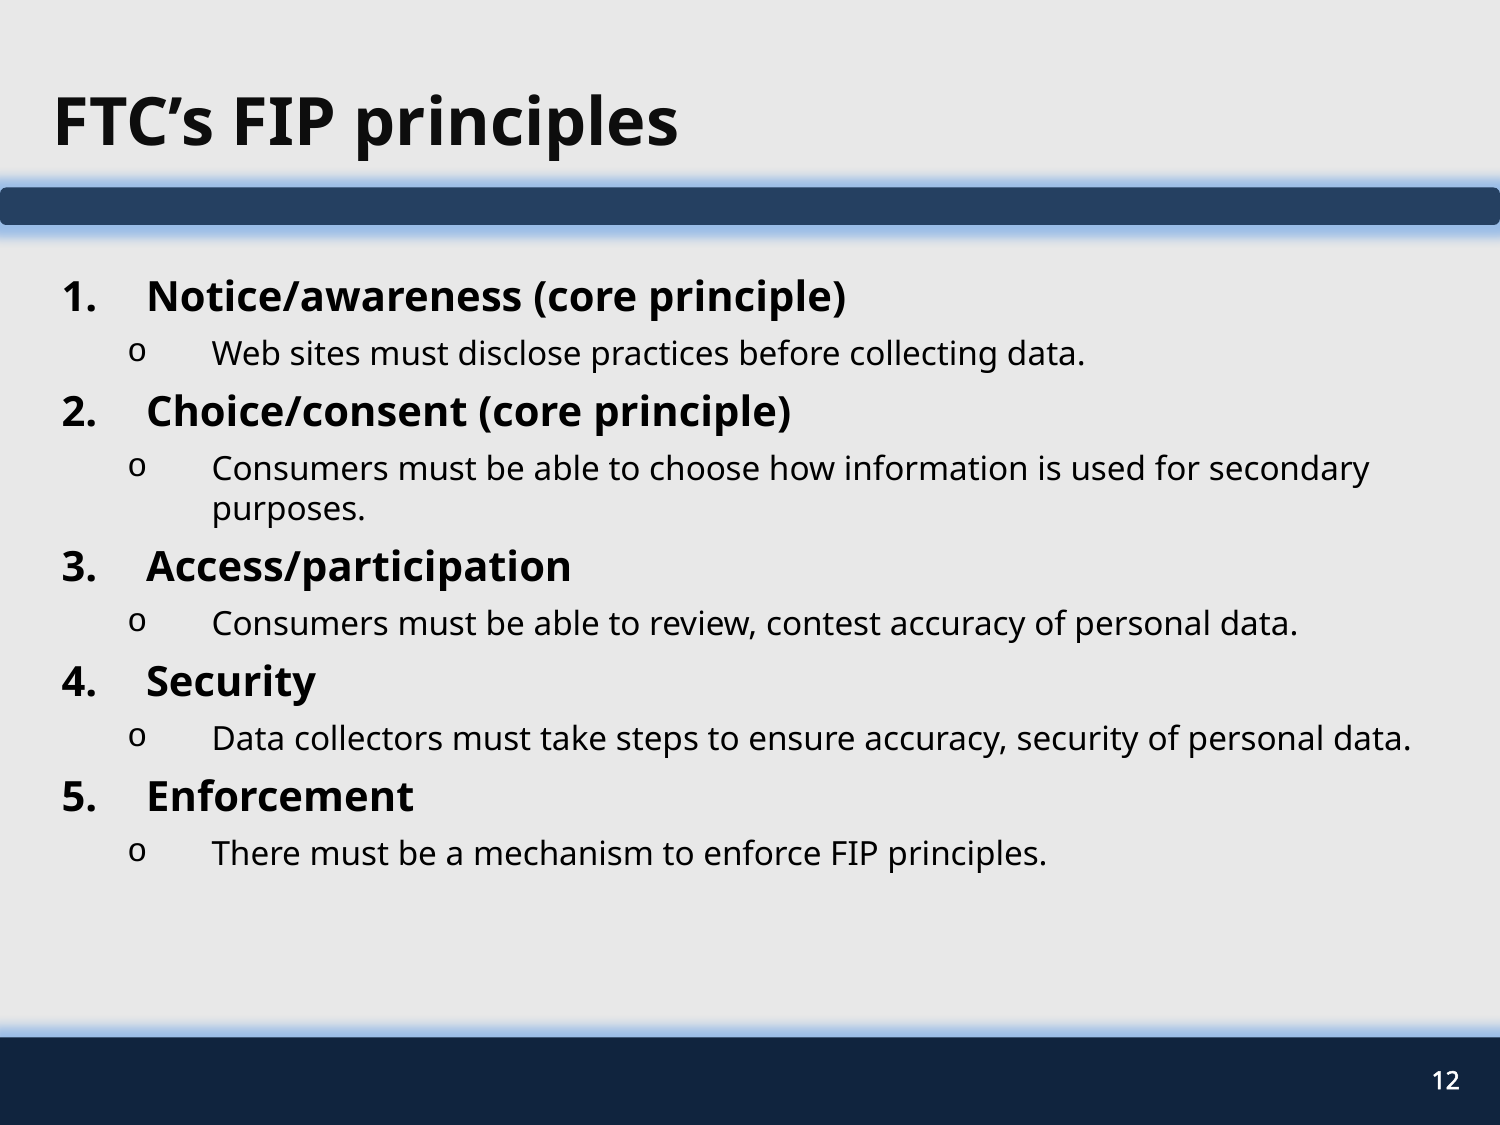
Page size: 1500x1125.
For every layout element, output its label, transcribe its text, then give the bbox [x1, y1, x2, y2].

list Notice/awareness (core principle) Web sites must disclose practices before collecting data. Choice/consent (core principle) Consumers must be able to choose how information is used for secondary purposes. Access/participation Consumers must be able to review, contest accuracy of personal data. Security Data collectors must take steps to ensure accuracy, security of personal data. Enforcement There must be a mechanism to enforce FIP principles. [37, 262, 1475, 1013]
slide_number 12 [1412, 1050, 1475, 1113]
title FTC’s FIP principles [37, 62, 1338, 176]
